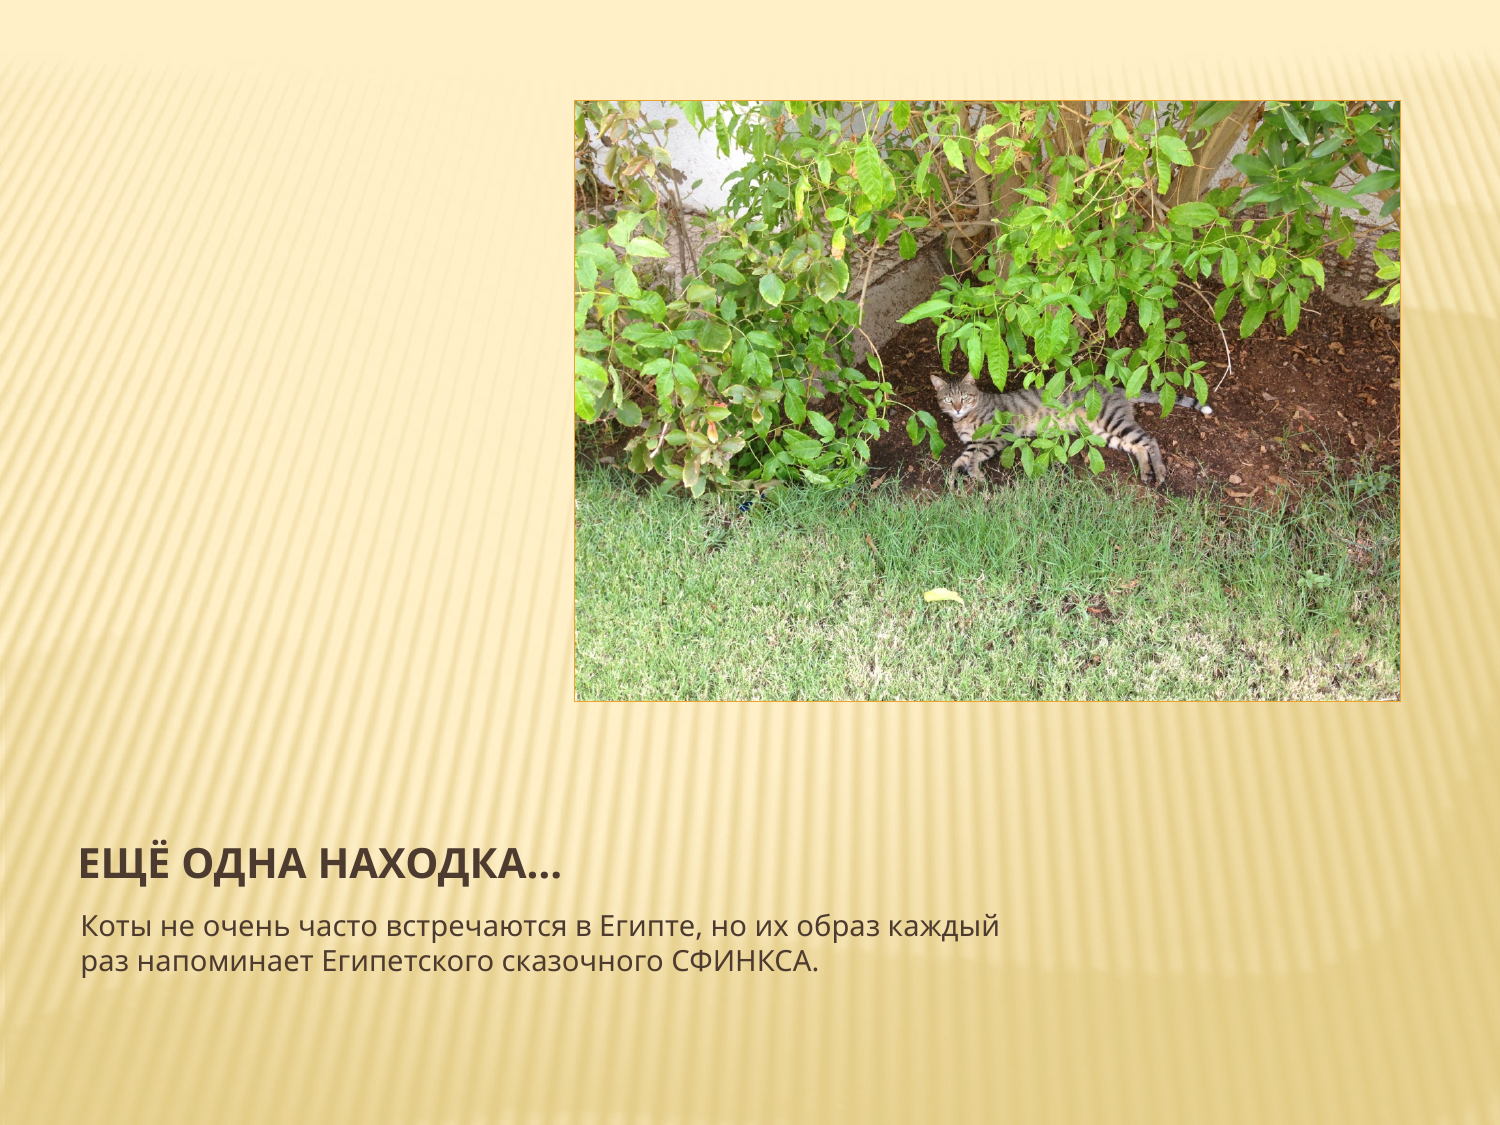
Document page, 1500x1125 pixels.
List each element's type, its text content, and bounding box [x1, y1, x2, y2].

list Коты не очень часто встречаются в Египте, но их образ каждый раз напоминает Египетского сказочного СФИНКСА. [62, 907, 1025, 1034]
picture [574, 100, 1401, 702]
title Ещё одна находка… [62, 819, 1025, 905]
